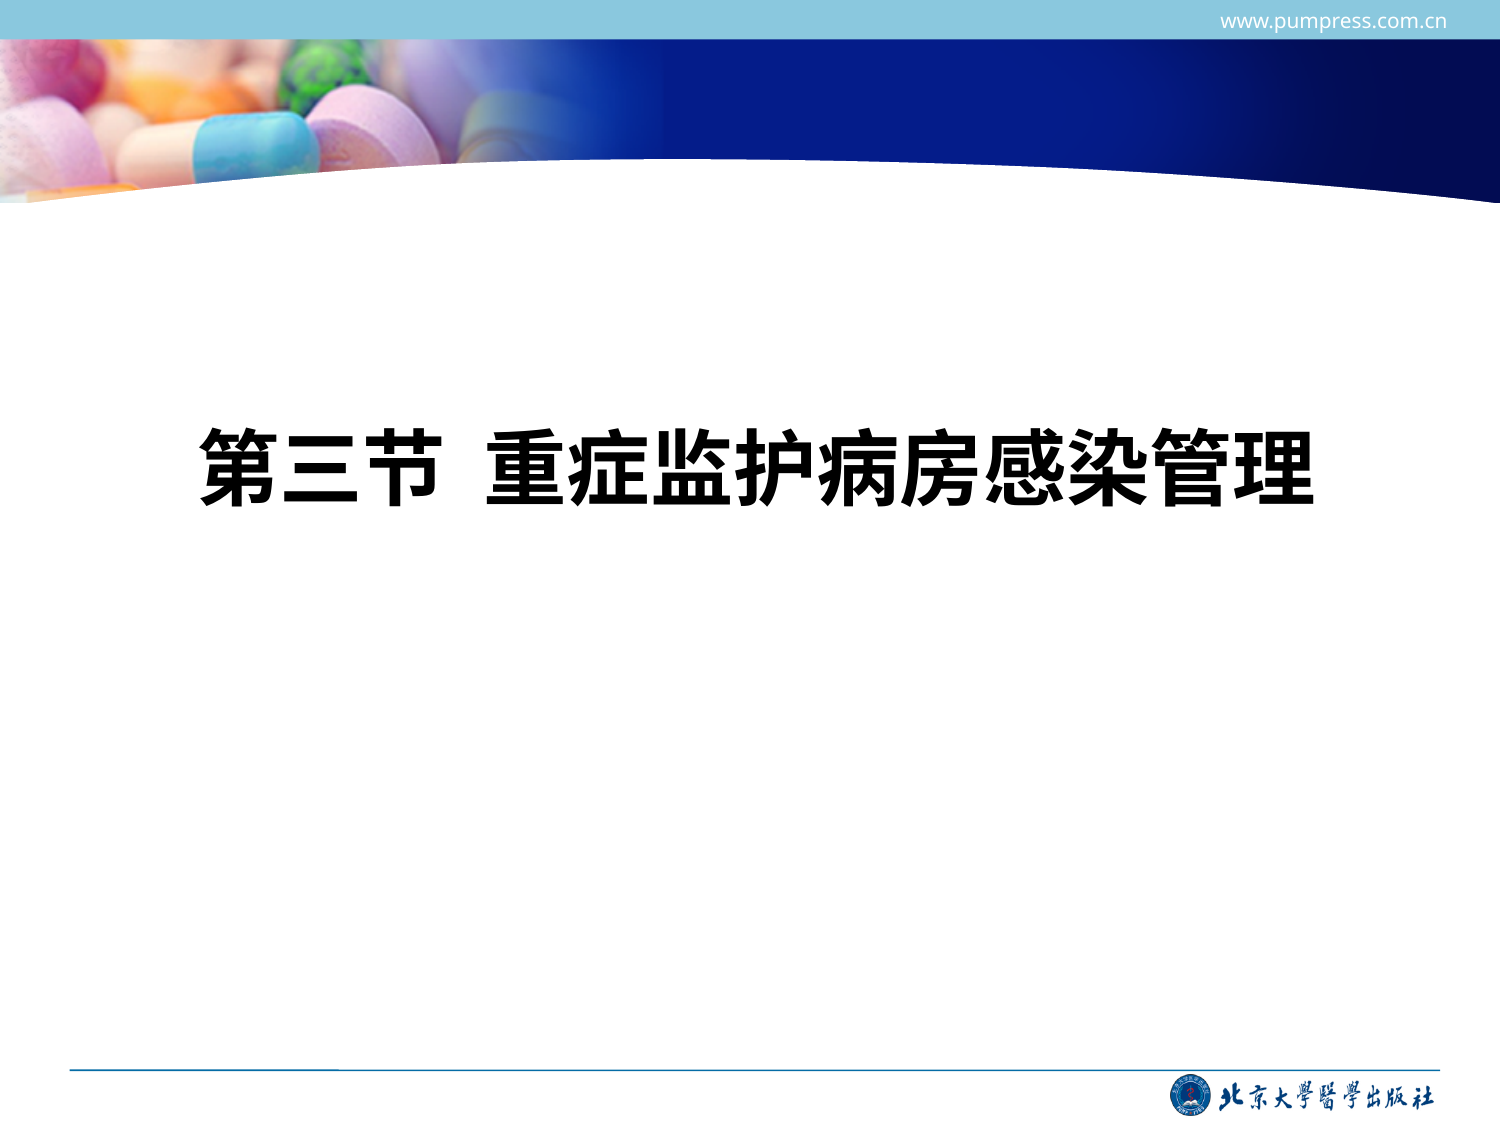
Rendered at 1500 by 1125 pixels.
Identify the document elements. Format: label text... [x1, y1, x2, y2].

slide_number www.pumpress.com.cn [1024, 0, 1463, 38]
list 第三节 重症监护病房感染管理 [50, 378, 1463, 563]
picture [1170, 1074, 1436, 1118]
picture [0, 40, 1500, 203]
